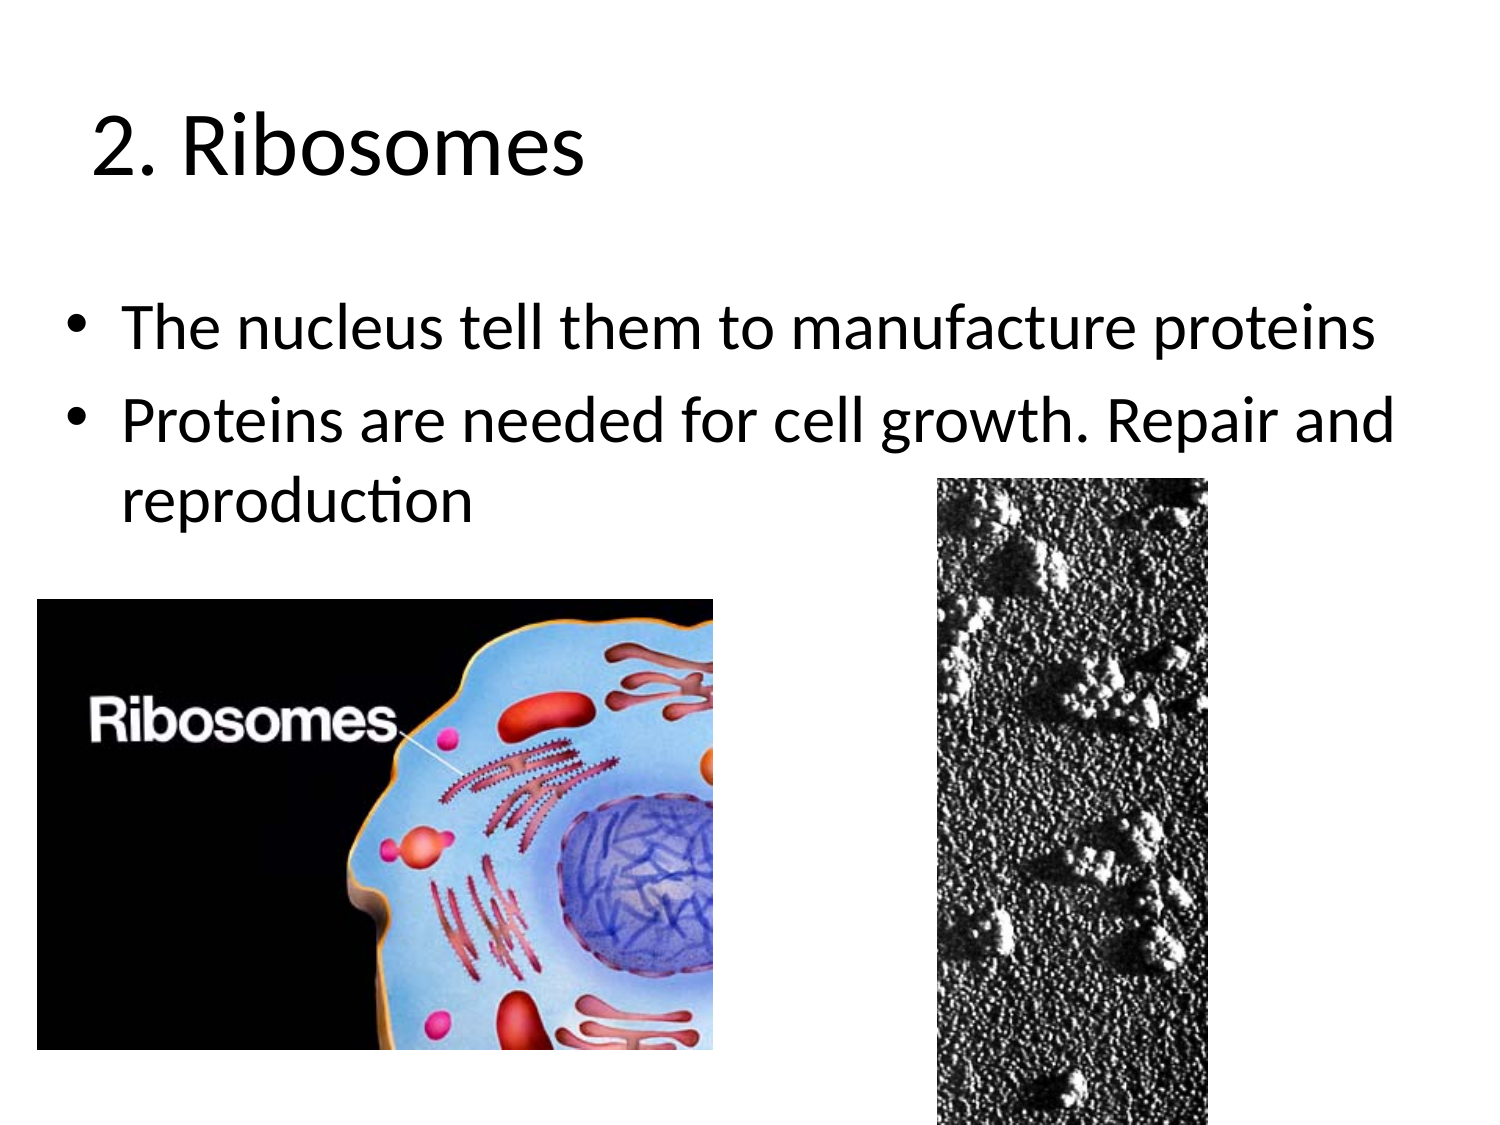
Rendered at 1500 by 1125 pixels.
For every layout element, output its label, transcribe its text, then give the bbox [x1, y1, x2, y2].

title 2. Ribosomes [75, 45, 1425, 233]
list The nucleus tell them to manufacture proteins Proteins are needed for cell growth. Repair and reproduction [50, 275, 1438, 575]
picture [937, 477, 1209, 1125]
picture [37, 599, 713, 1051]
